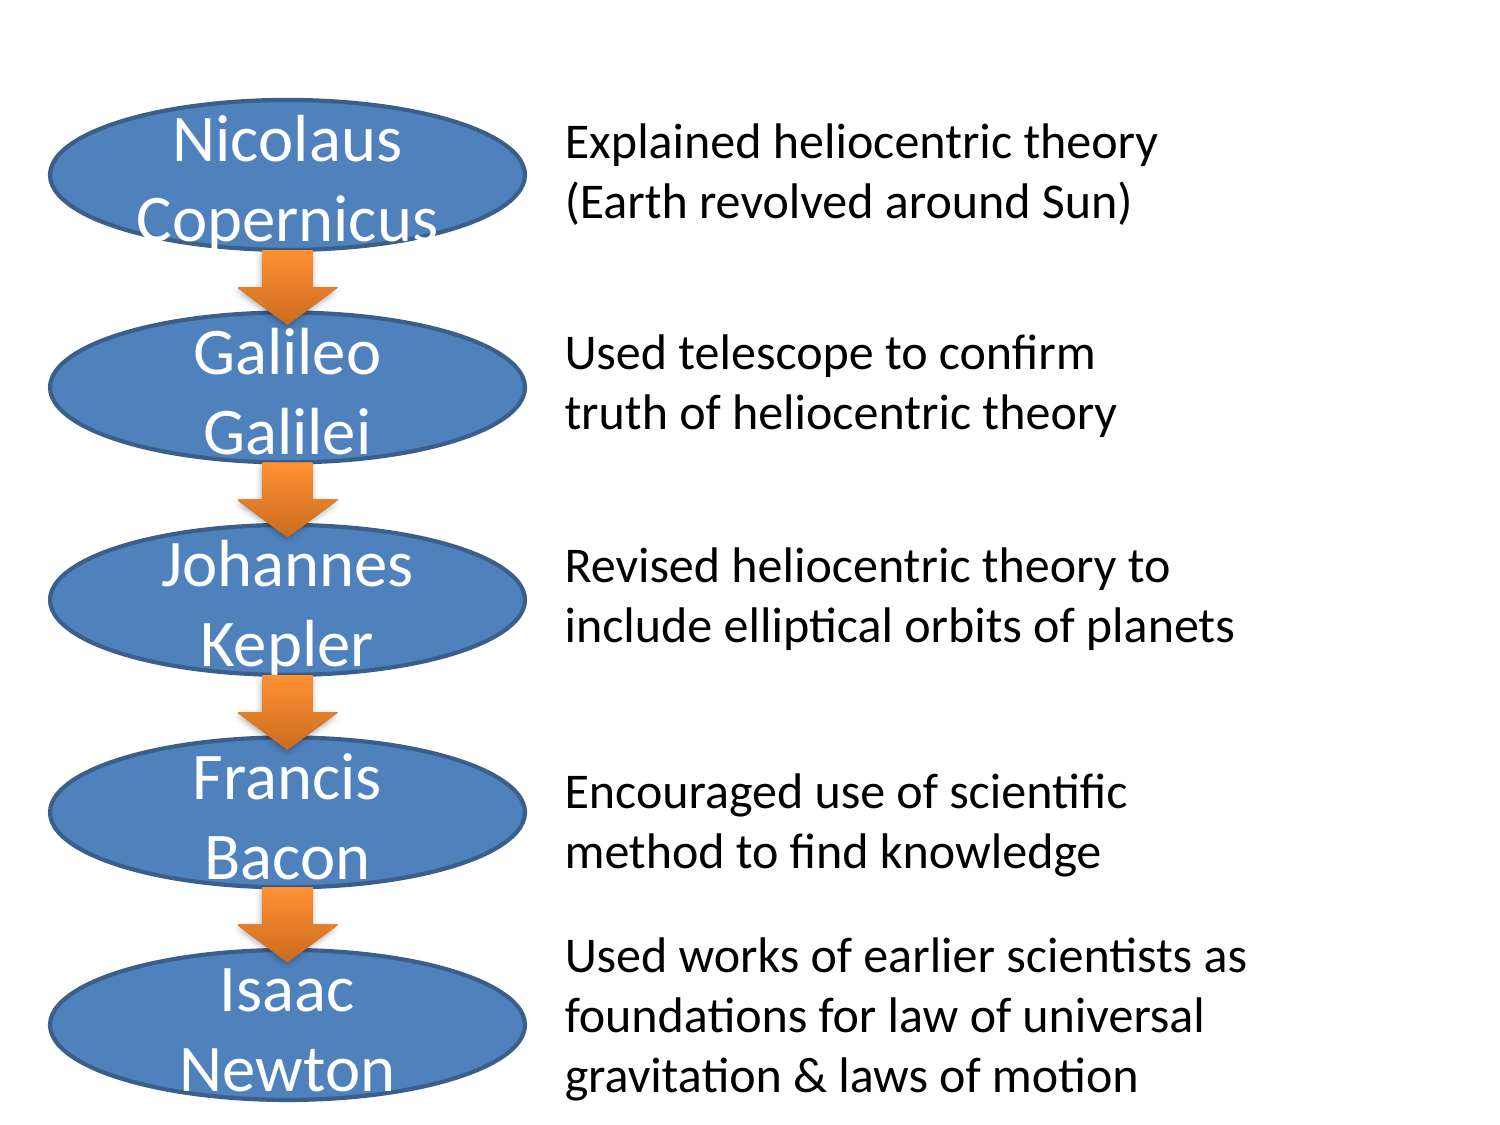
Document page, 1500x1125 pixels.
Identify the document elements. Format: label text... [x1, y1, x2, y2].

text_box Francis Bacon [47, 736, 528, 889]
text_box Explained heliocentric theory (Earth revolved around Sun) [549, 101, 1263, 236]
text_box Used telescope to confirm truth of heliocentric theory [549, 312, 1213, 448]
text_box Nicolaus Copernicus [47, 97, 528, 252]
text_box Galileo Galilei [47, 311, 528, 464]
text_box [237, 887, 338, 963]
text_box Used works of earlier scientists as foundations for law of universal gravitation & laws of motion [549, 915, 1325, 1111]
text_box Isaac Newton [47, 948, 528, 1103]
text_box Revised heliocentric theory to include elliptical orbits of planets [549, 524, 1300, 660]
text_box Johannes Kepler [47, 523, 528, 677]
text_box [237, 674, 338, 750]
text_box Encouraged use of scientific method to find knowledge [549, 751, 1213, 886]
text_box [237, 249, 338, 325]
text_box [237, 462, 338, 538]
